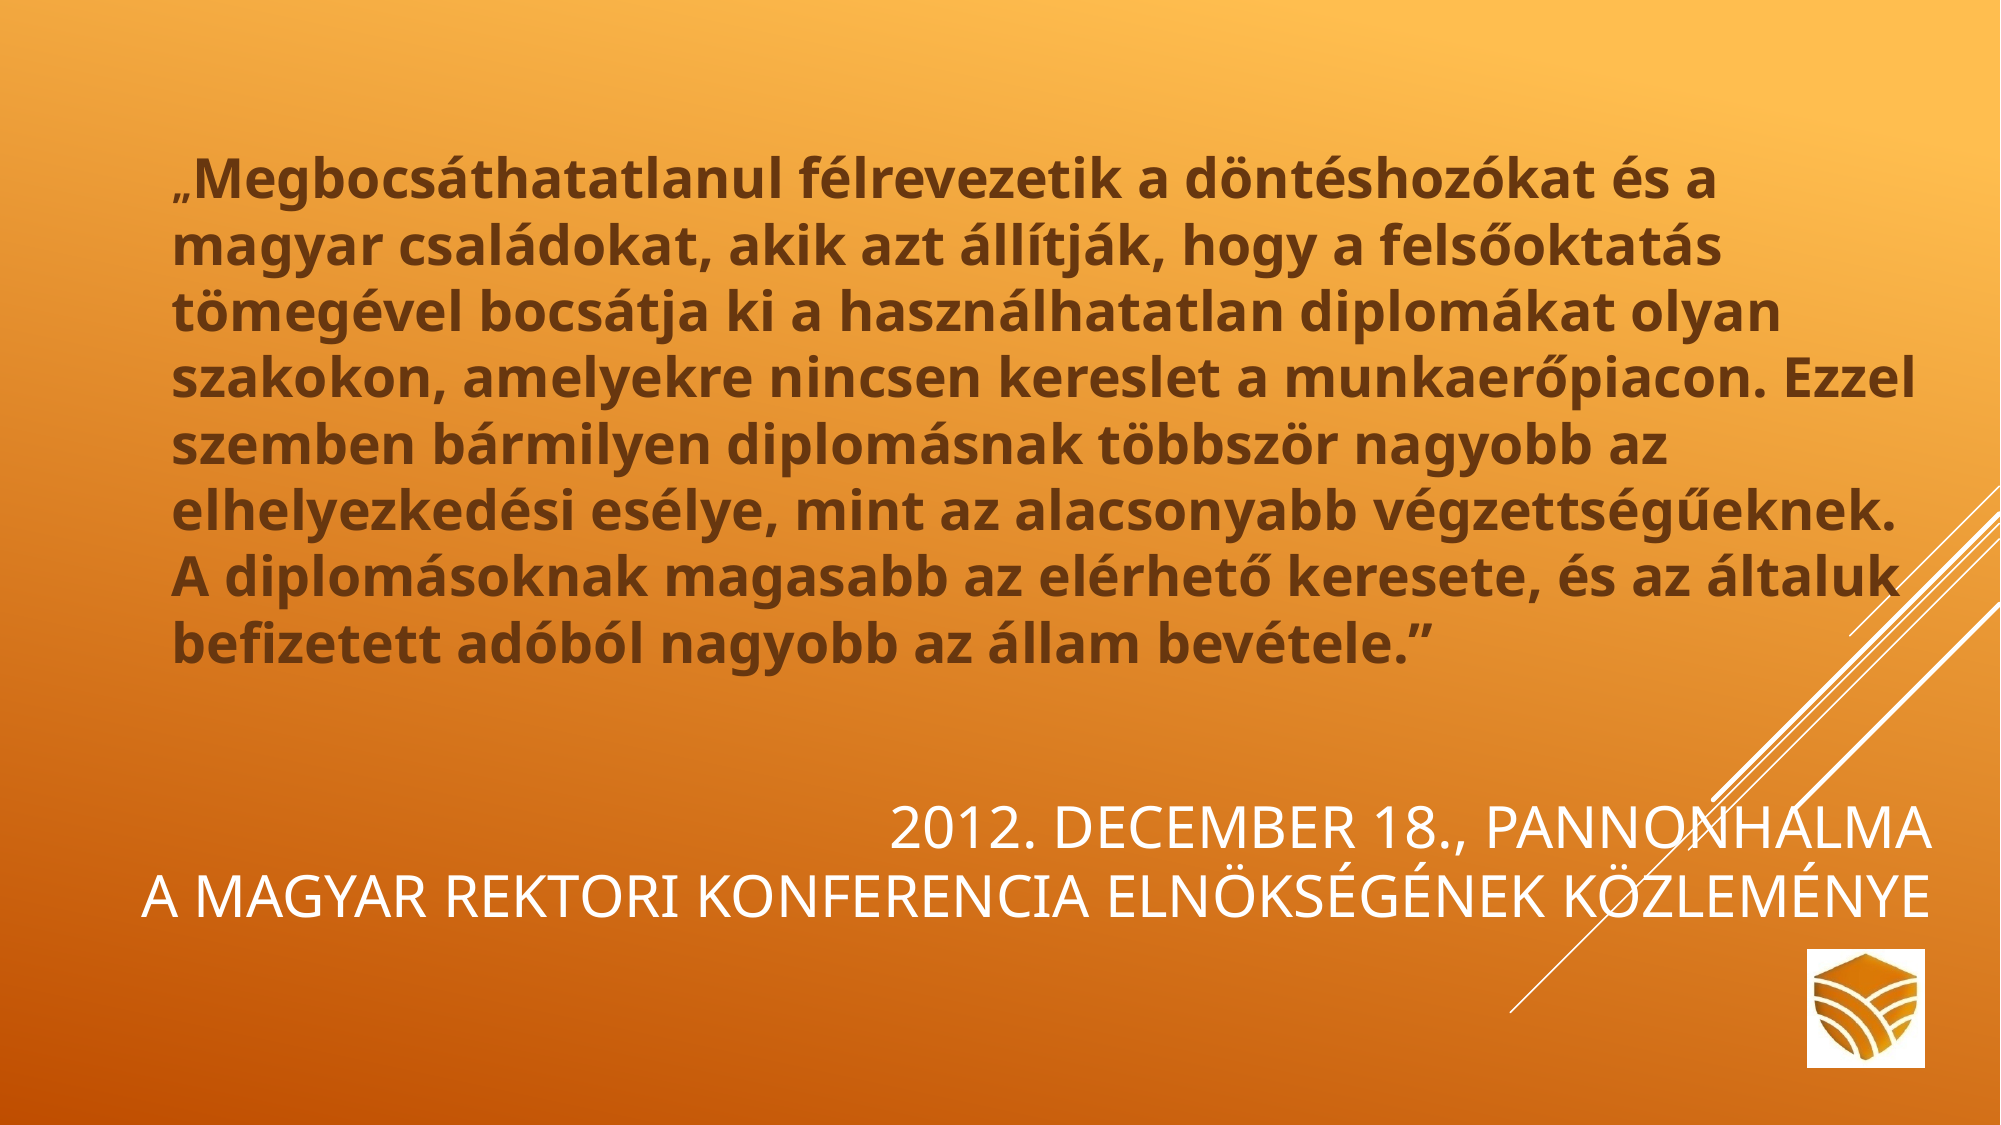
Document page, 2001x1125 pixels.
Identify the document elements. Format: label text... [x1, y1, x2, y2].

list „Megbocsáthatatlanul félrevezetik a döntéshozókat és a magyar családokat, akik azt állítják, hogy a felsőoktatás tömegével bocsátja ki a használhatatlan diplomákat olyan szakokon, amelyekre nincsen kereslet a munkaerőpiacon. Ezzel szemben bármilyen diplomásnak többször nagyobb az elhelyezkedési esélye, mint az alacsonyabb végzettségűeknek. A diplomásoknak magasabb az elérhető keresete, és az általuk befizetett adóból nagyobb az állam bevétele.” [112, 112, 1939, 706]
picture [1807, 949, 1925, 1068]
title 2012. december 18., Pannonhalma a magyar rektori konferencia elnökségének közleménye [28, 736, 1948, 984]
